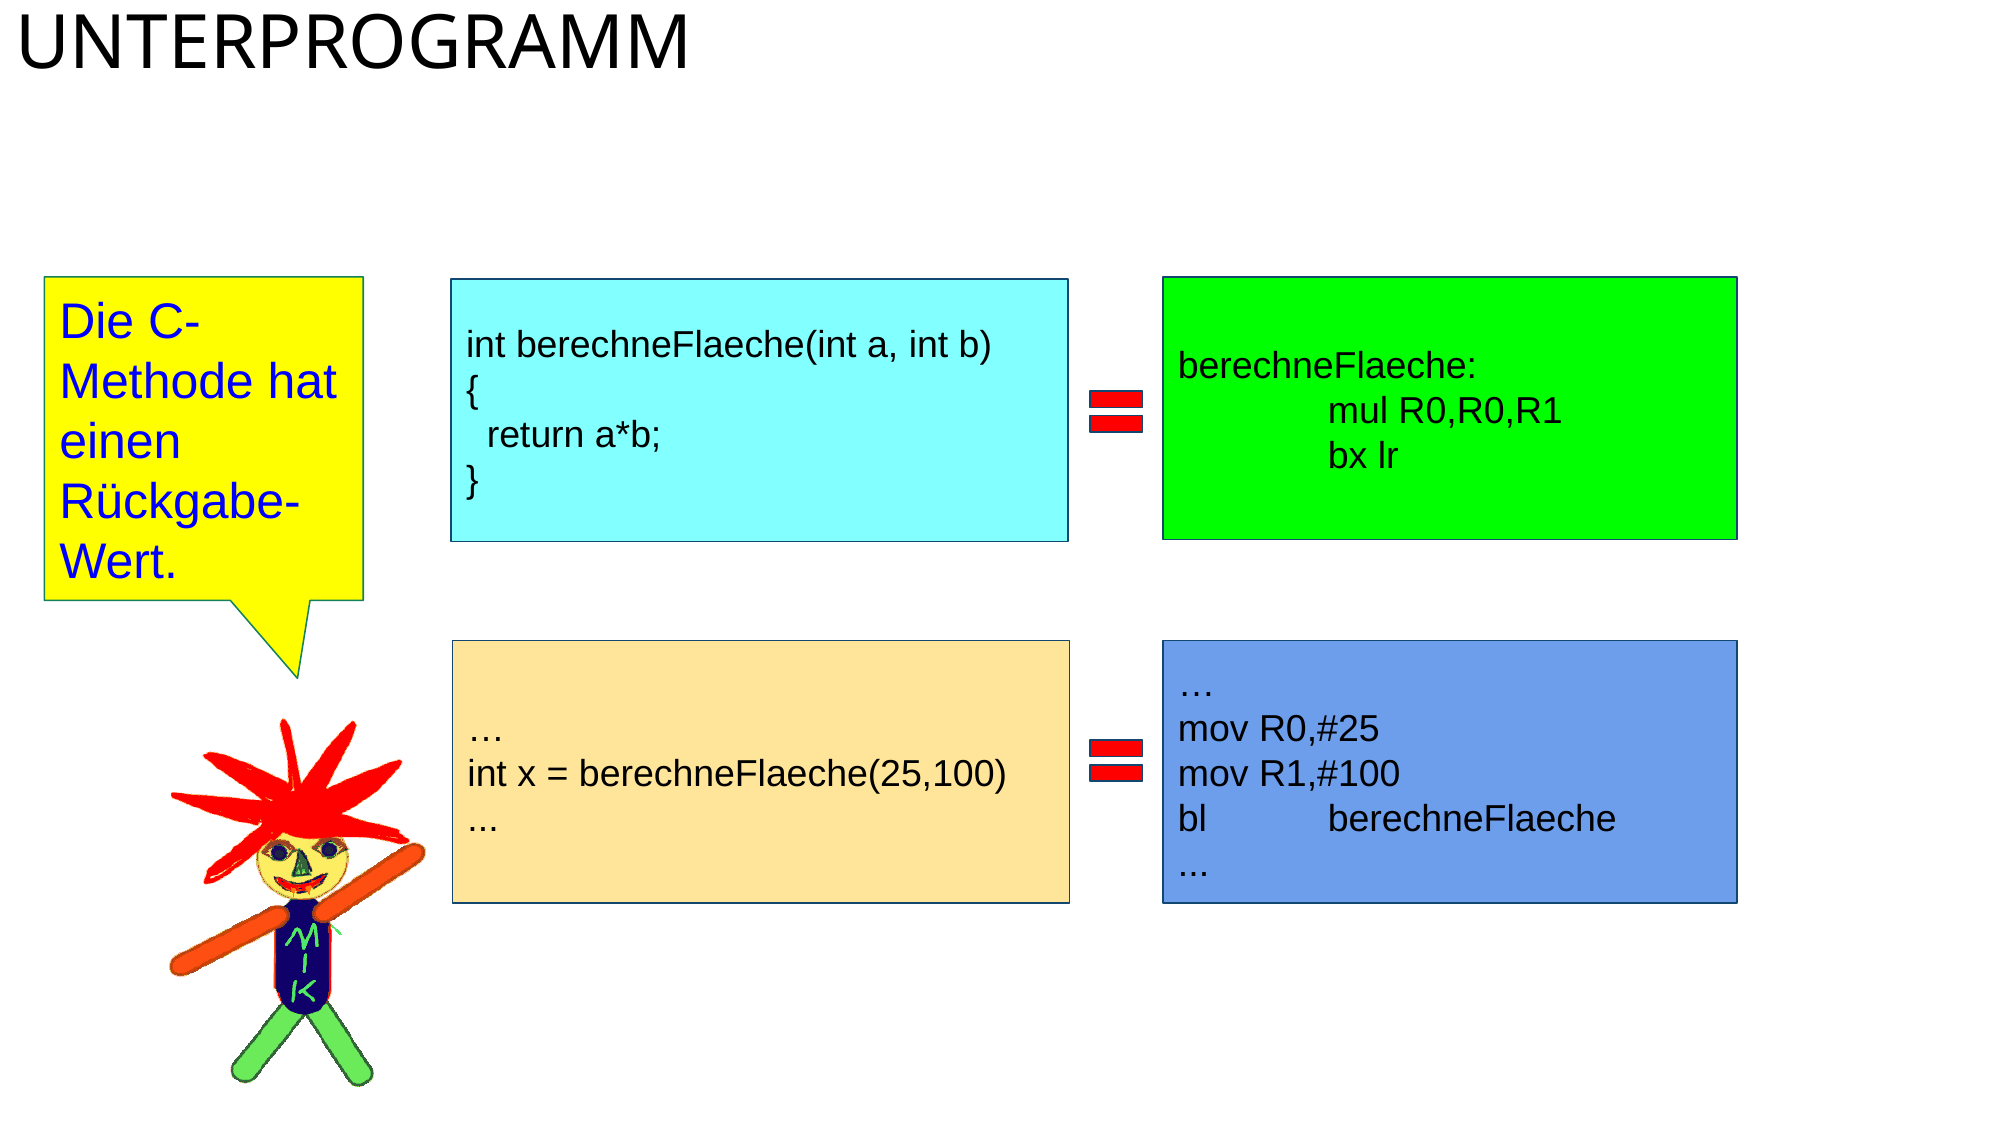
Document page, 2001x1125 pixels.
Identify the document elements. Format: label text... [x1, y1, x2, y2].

text_box berechneFlaeche: mul R0,R0,R1 bx lr [1162, 276, 1738, 540]
text_box int berechneFlaeche(int a, int b) { return a*b; } [450, 278, 1068, 542]
text_box … mov R0,#25 mov R1,#100 bl berechneFlaeche ... [1162, 640, 1738, 904]
text_box [1090, 415, 1143, 432]
text_box [1090, 390, 1143, 408]
text_box Die C-Methode hat einen Rückgabe- Wert. [44, 276, 364, 679]
text_box … int x = berechneFlaeche(25,100) ... [452, 640, 1070, 904]
text_box [1090, 764, 1143, 782]
text_box [1090, 740, 1143, 757]
title UNTERPROGRAMM [0, 7, 772, 83]
picture [142, 709, 442, 1095]
